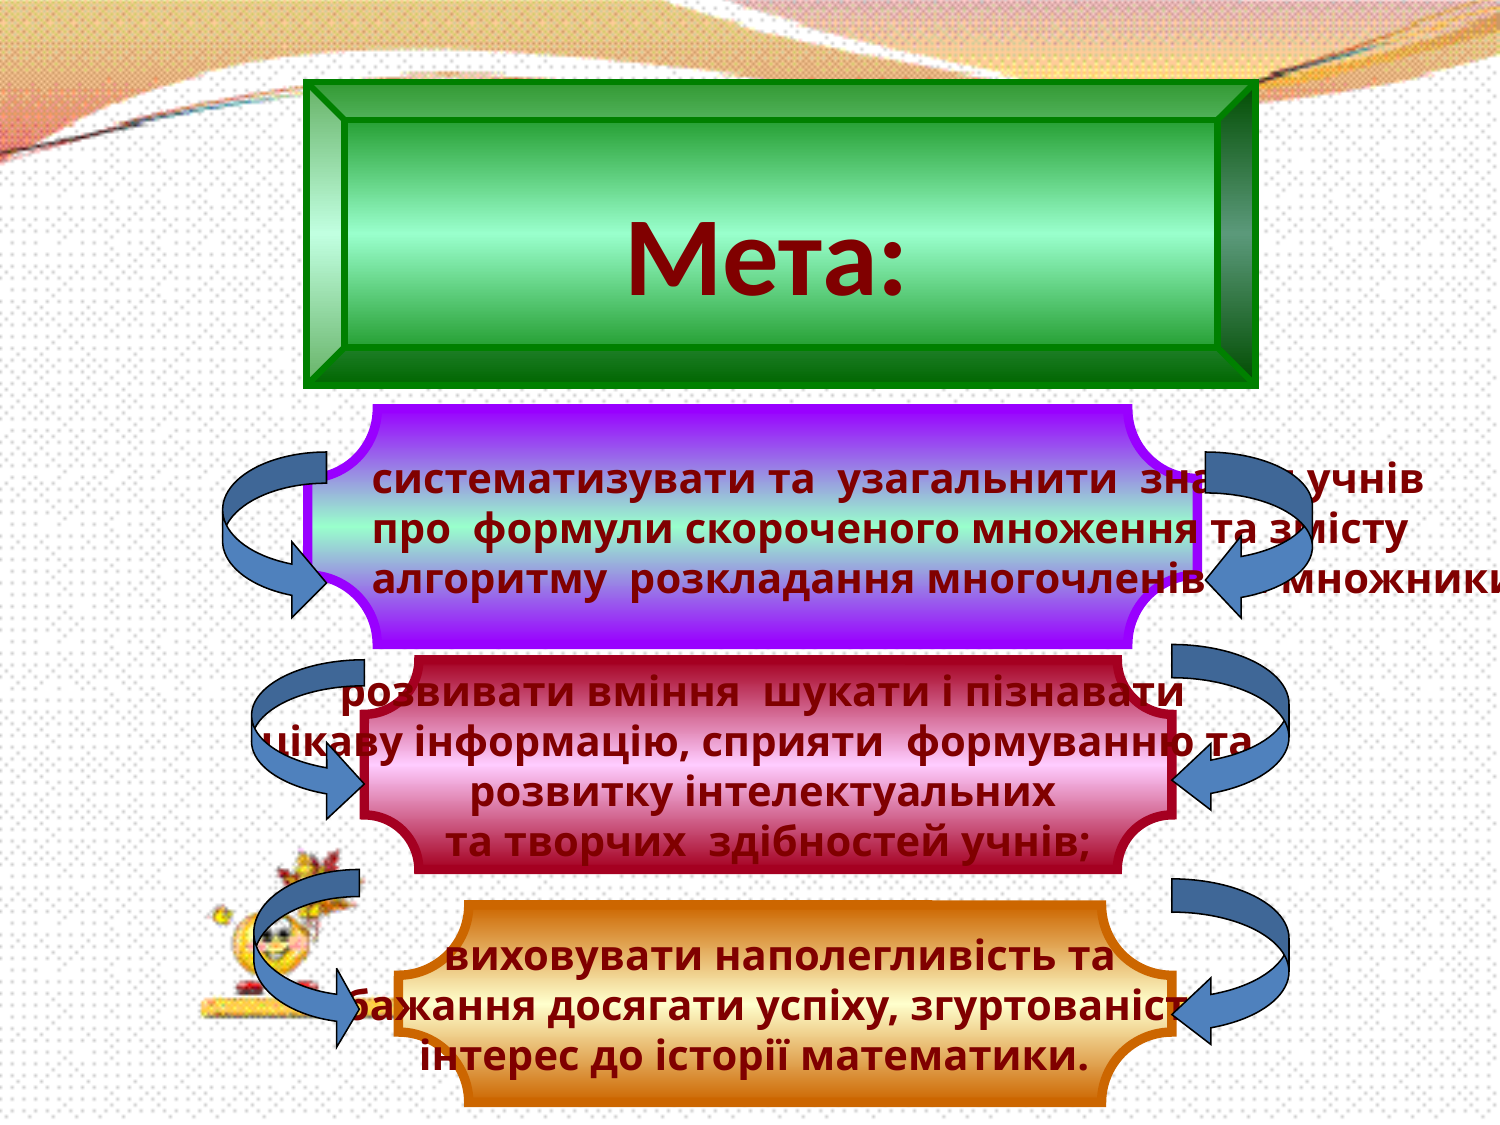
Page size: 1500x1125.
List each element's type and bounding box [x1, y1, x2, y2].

picture [0, 0, 1500, 1125]
text_box [222, 81, 1313, 1103]
